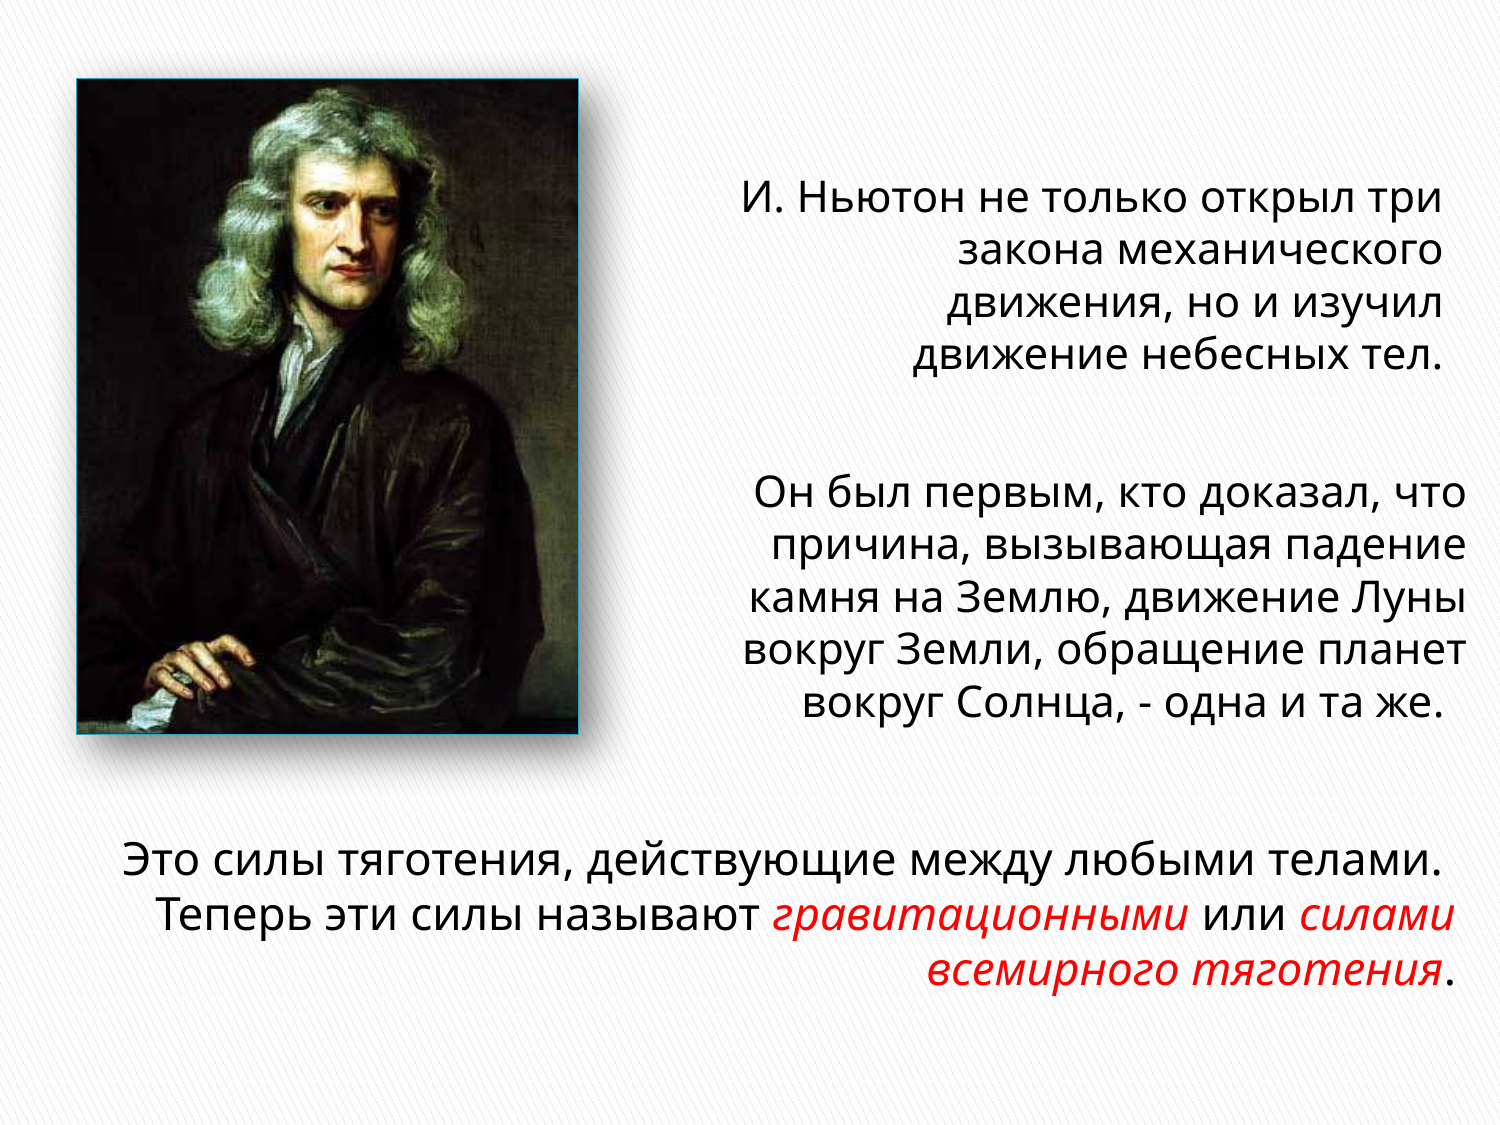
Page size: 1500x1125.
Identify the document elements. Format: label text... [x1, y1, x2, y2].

text_box Это силы тяготения, действующие между любыми телами. Теперь эти силы называют гравитационными или силами всемирного тяготения. [41, 822, 1471, 1002]
text_box Он был первым, кто доказал, что причина, вызывающая падение камня на Землю, движение Луны вокруг Земли, обращение планет вокруг Солнца, - одна и та же. [702, 456, 1483, 734]
picture [76, 77, 579, 735]
list И. Ньютон не только открыл три закона механического движения, но и изучил движение небесных тел. [714, 160, 1459, 421]
